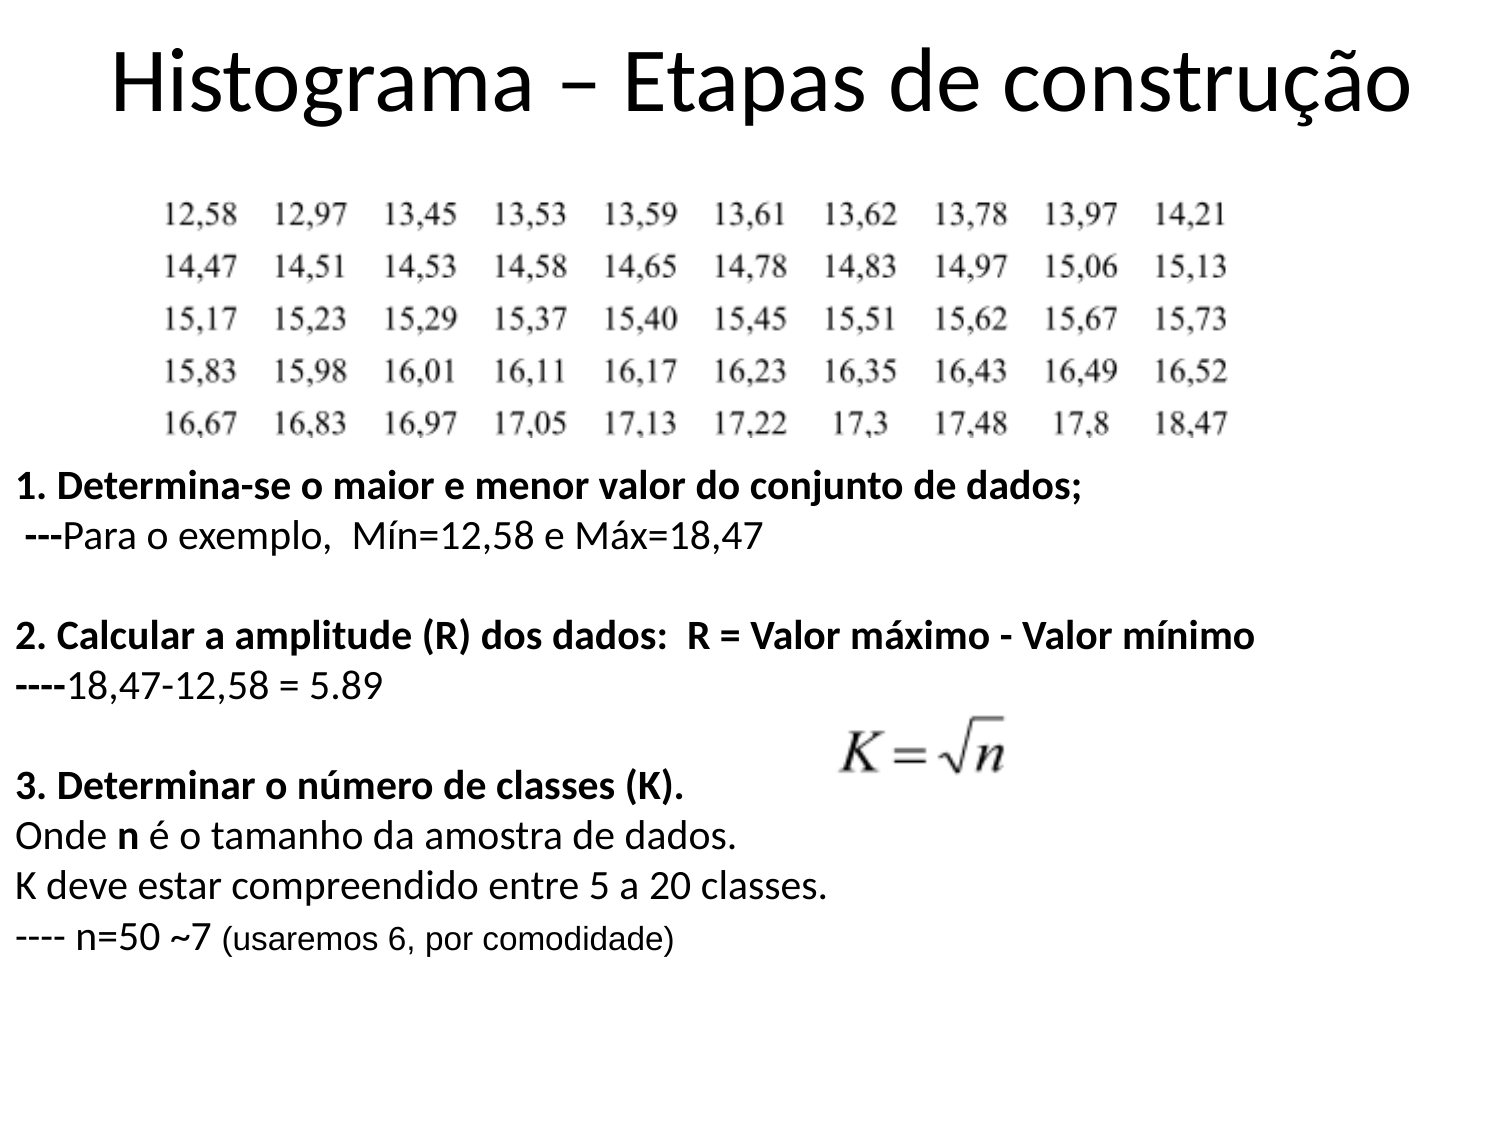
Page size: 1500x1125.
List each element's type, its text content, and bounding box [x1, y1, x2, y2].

title Histograma – Etapas de construção [87, 0, 1438, 150]
picture [149, 199, 1242, 438]
list 1. Determina-se o maior e menor valor do conjunto de dados; ---Para o exemplo, Mín=12,58 e Máx=18,47 2. Calcular a amplitude (R) dos dados: R = Valor máximo - Valor mínimo ----18,47-12,58 = 5.89 3. Determinar o número de classes (K). Onde n é o tamanho da amostra de dados. K deve estar compreendido entre 5 a 20 classes. ---- n=50 ~7 (usaremos 6, por comodidade) [0, 450, 1450, 1125]
picture [824, 712, 1026, 788]
